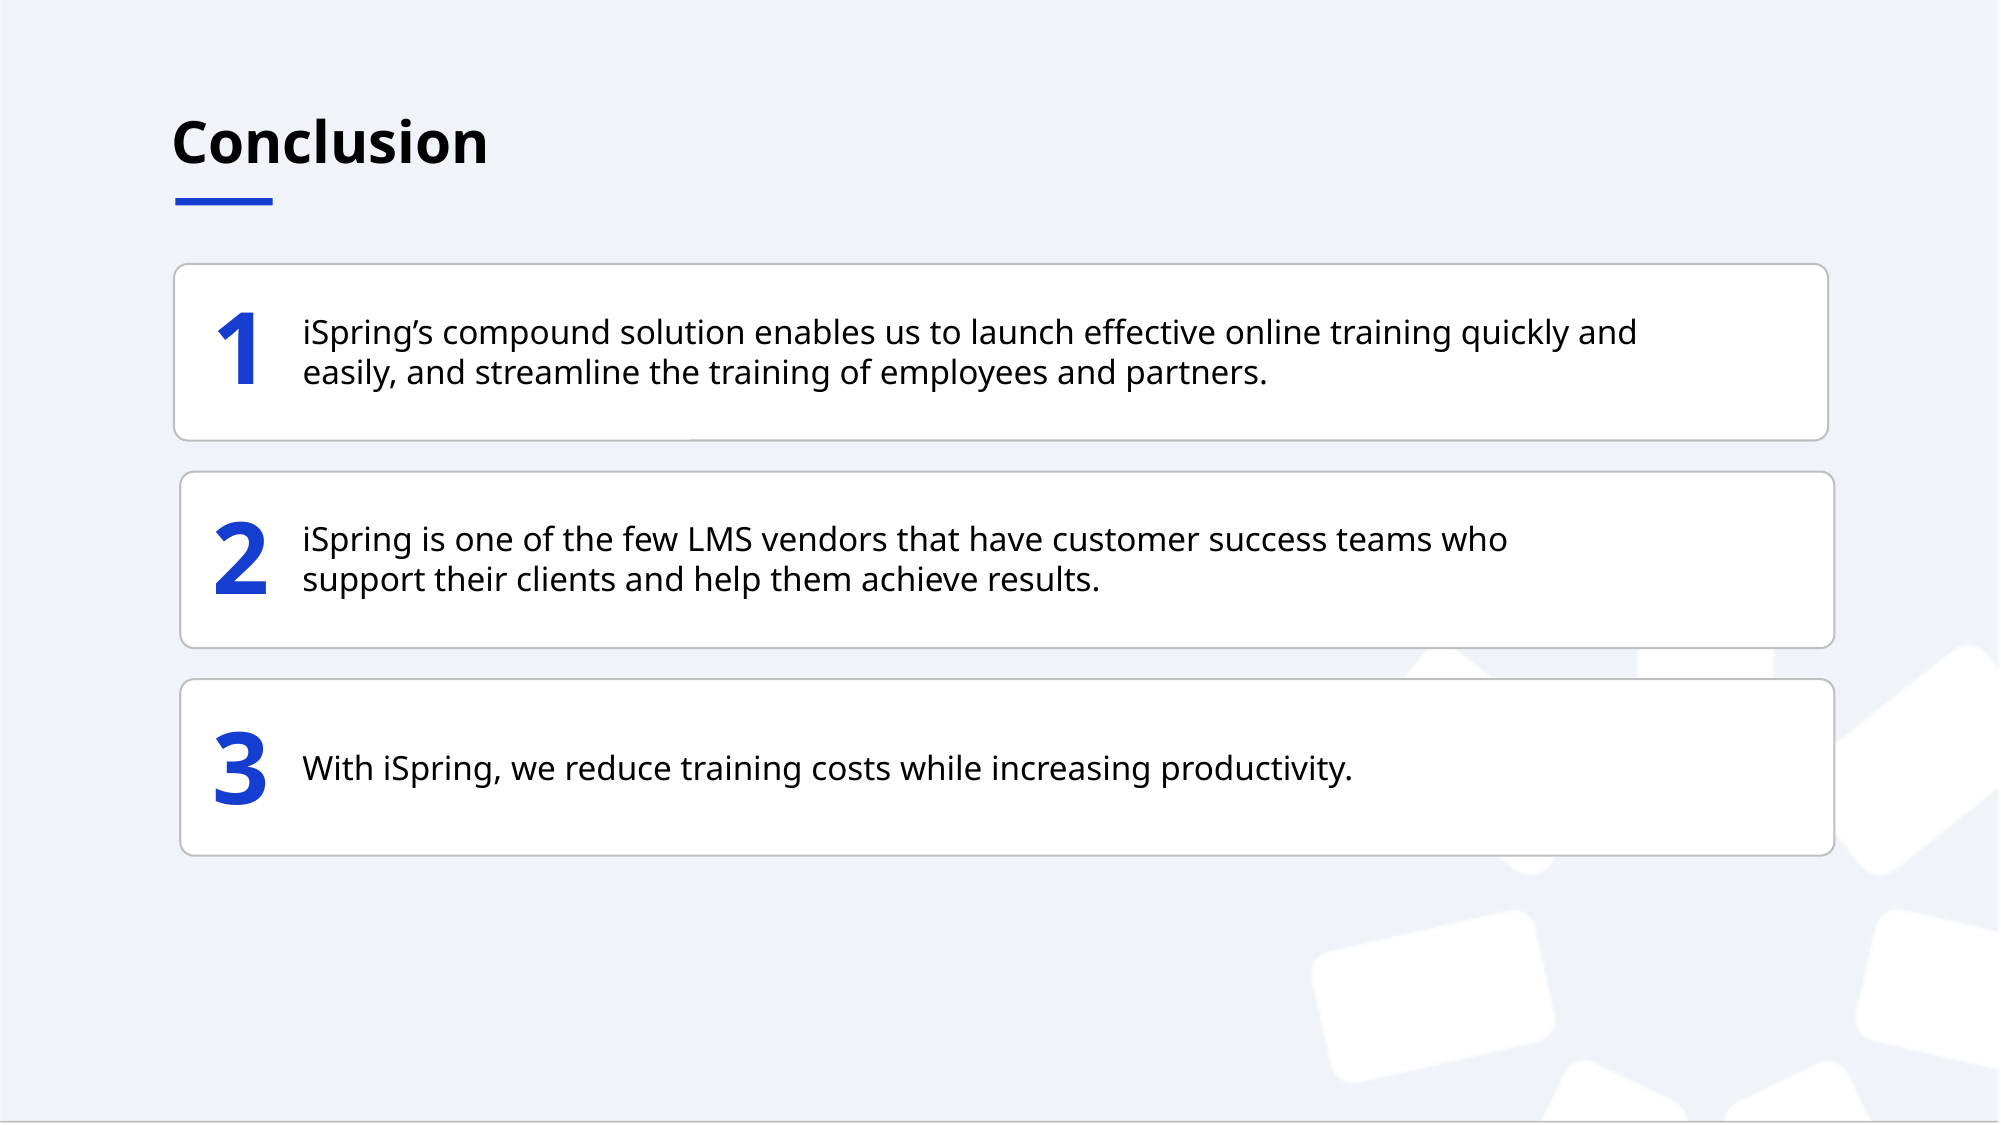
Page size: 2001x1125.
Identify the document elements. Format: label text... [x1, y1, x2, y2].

text_box [175, 198, 273, 206]
title Conclusion [156, 72, 1869, 217]
text_box 3 [197, 700, 255, 845]
text_box [180, 471, 1835, 649]
text_box [173, 263, 1829, 441]
text_box iSpring’s compound solution enables us to launch effective online training quickly and easily, and streamline the training of employees and partners. [287, 303, 1669, 399]
text_box [180, 679, 1835, 856]
text_box 2 [197, 490, 255, 635]
text_box 1 [197, 280, 255, 424]
text_box iSpring is one of the few LMS vendors that have customer success teams who support their clients and help them achieve results. [287, 510, 1563, 606]
text_box With iSpring, we reduce training costs while increasing productivity. [287, 739, 1563, 795]
picture [0, 0, 2001, 1125]
